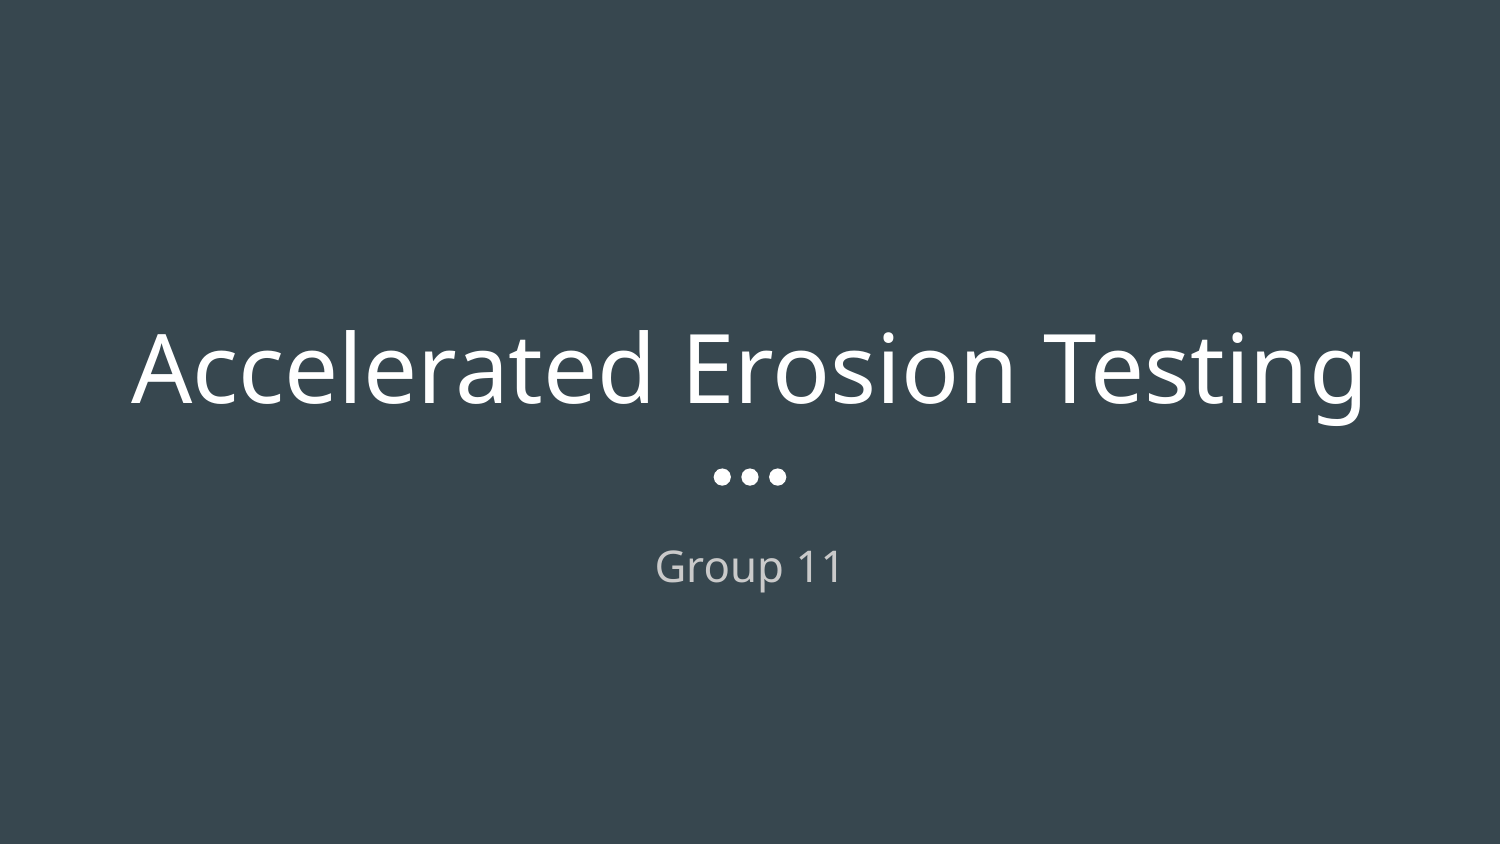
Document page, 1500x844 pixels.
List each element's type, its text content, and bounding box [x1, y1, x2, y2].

subtitle Group 11 [110, 520, 1390, 651]
title Accelerated Erosion Testing [110, 162, 1390, 447]
